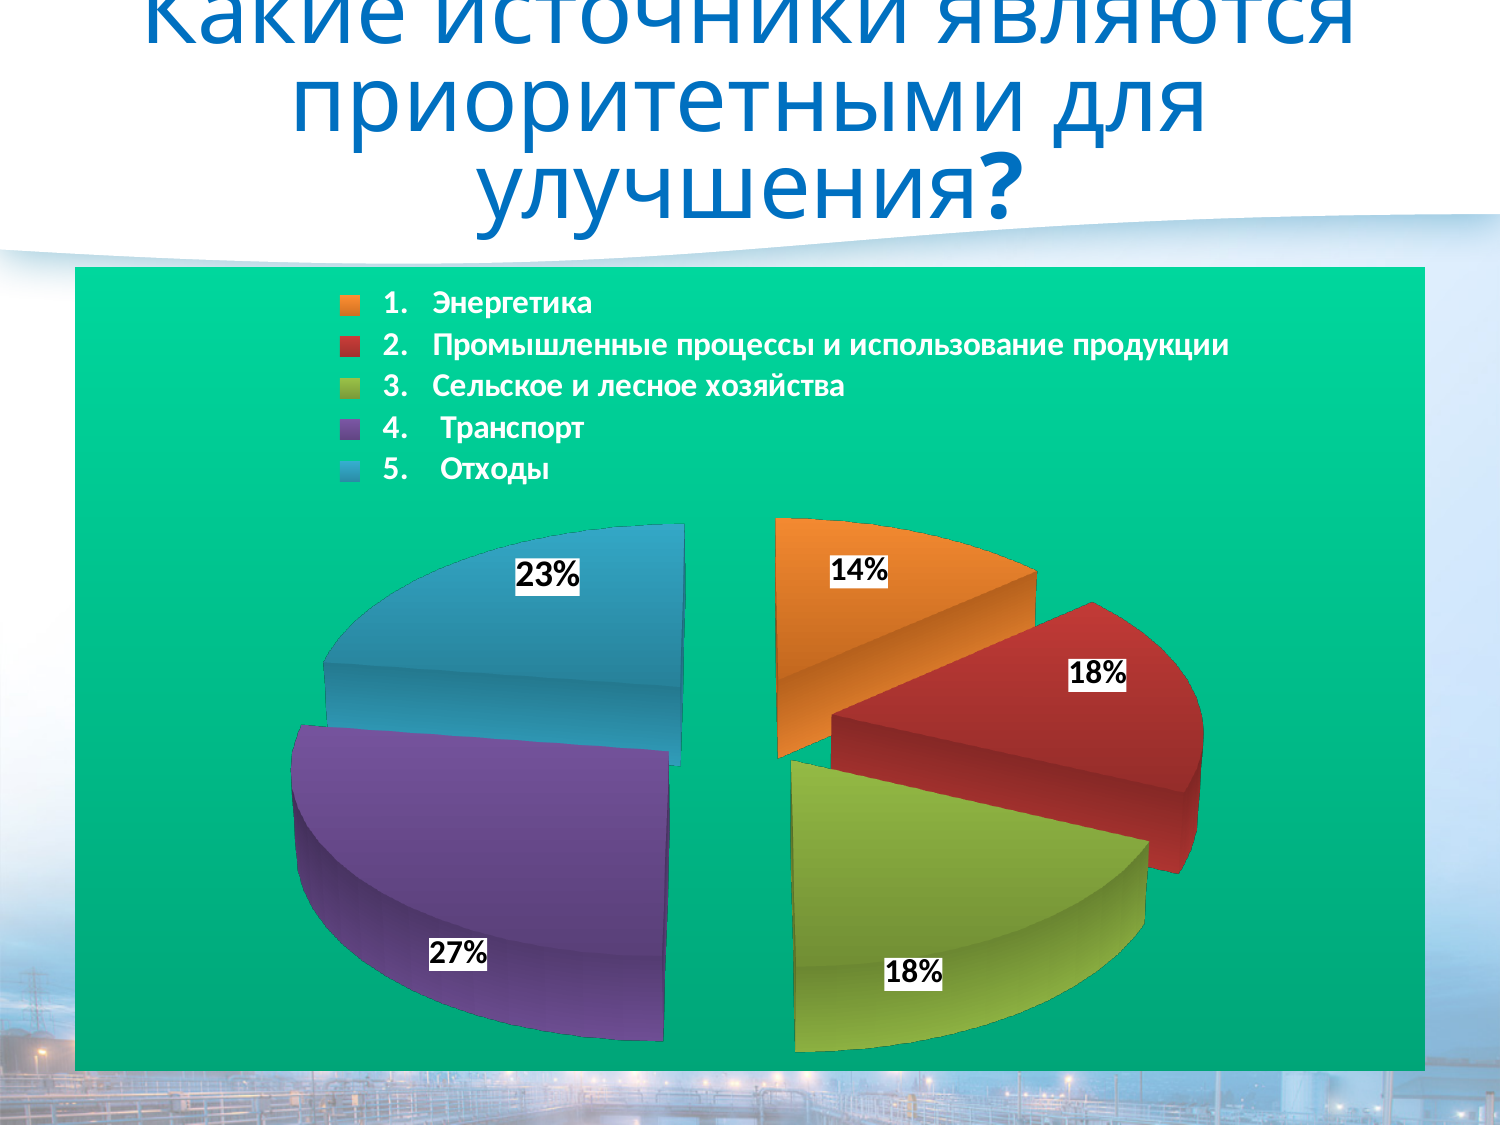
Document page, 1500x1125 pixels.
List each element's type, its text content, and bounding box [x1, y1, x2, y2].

chart [74, 266, 1426, 1071]
title Какие источники являются приоритетными для улучшения? [0, 106, 1500, 213]
picture [0, 215, 1500, 1125]
